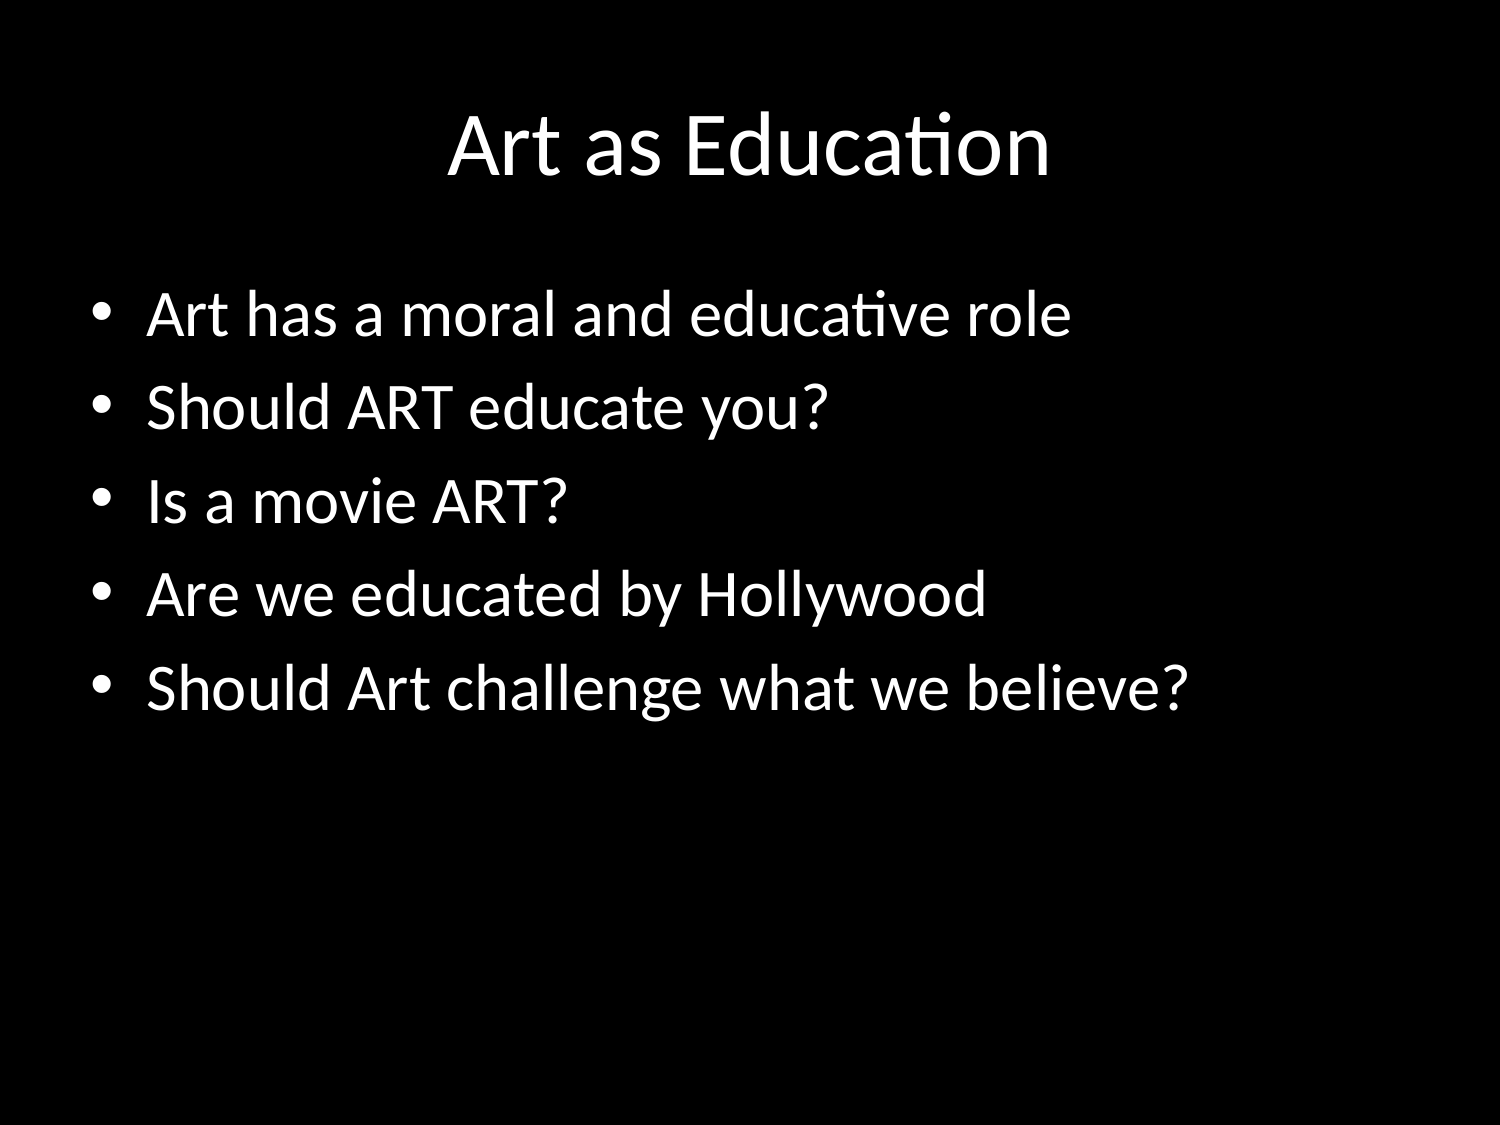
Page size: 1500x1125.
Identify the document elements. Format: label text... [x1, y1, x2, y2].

list Art has a moral and educative role Should ART educate you? Is a movie ART? Are we educated by Hollywood Should Art challenge what we believe? [75, 262, 1425, 1005]
title Art as Education [75, 45, 1425, 233]
